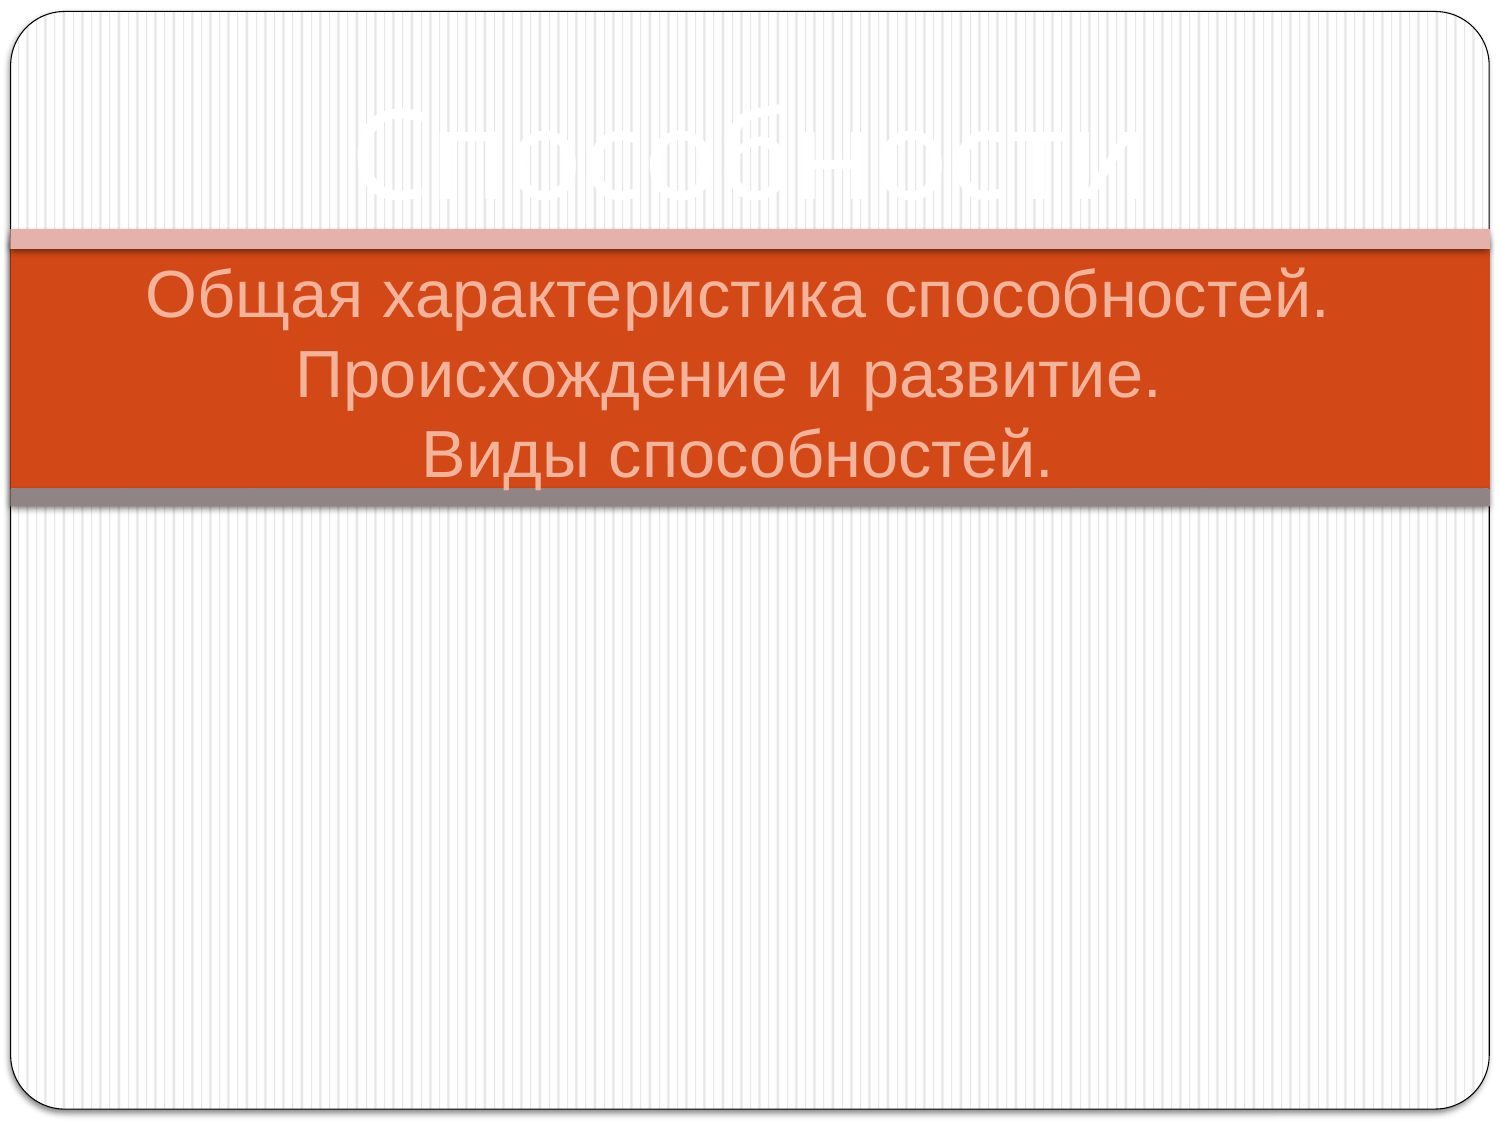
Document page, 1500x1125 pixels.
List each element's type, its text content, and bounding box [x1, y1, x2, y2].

title Способности [0, 46, 1500, 260]
text_box Общая характеристика способностей. Происхождение и развитие. Виды способностей. [112, 243, 1365, 499]
